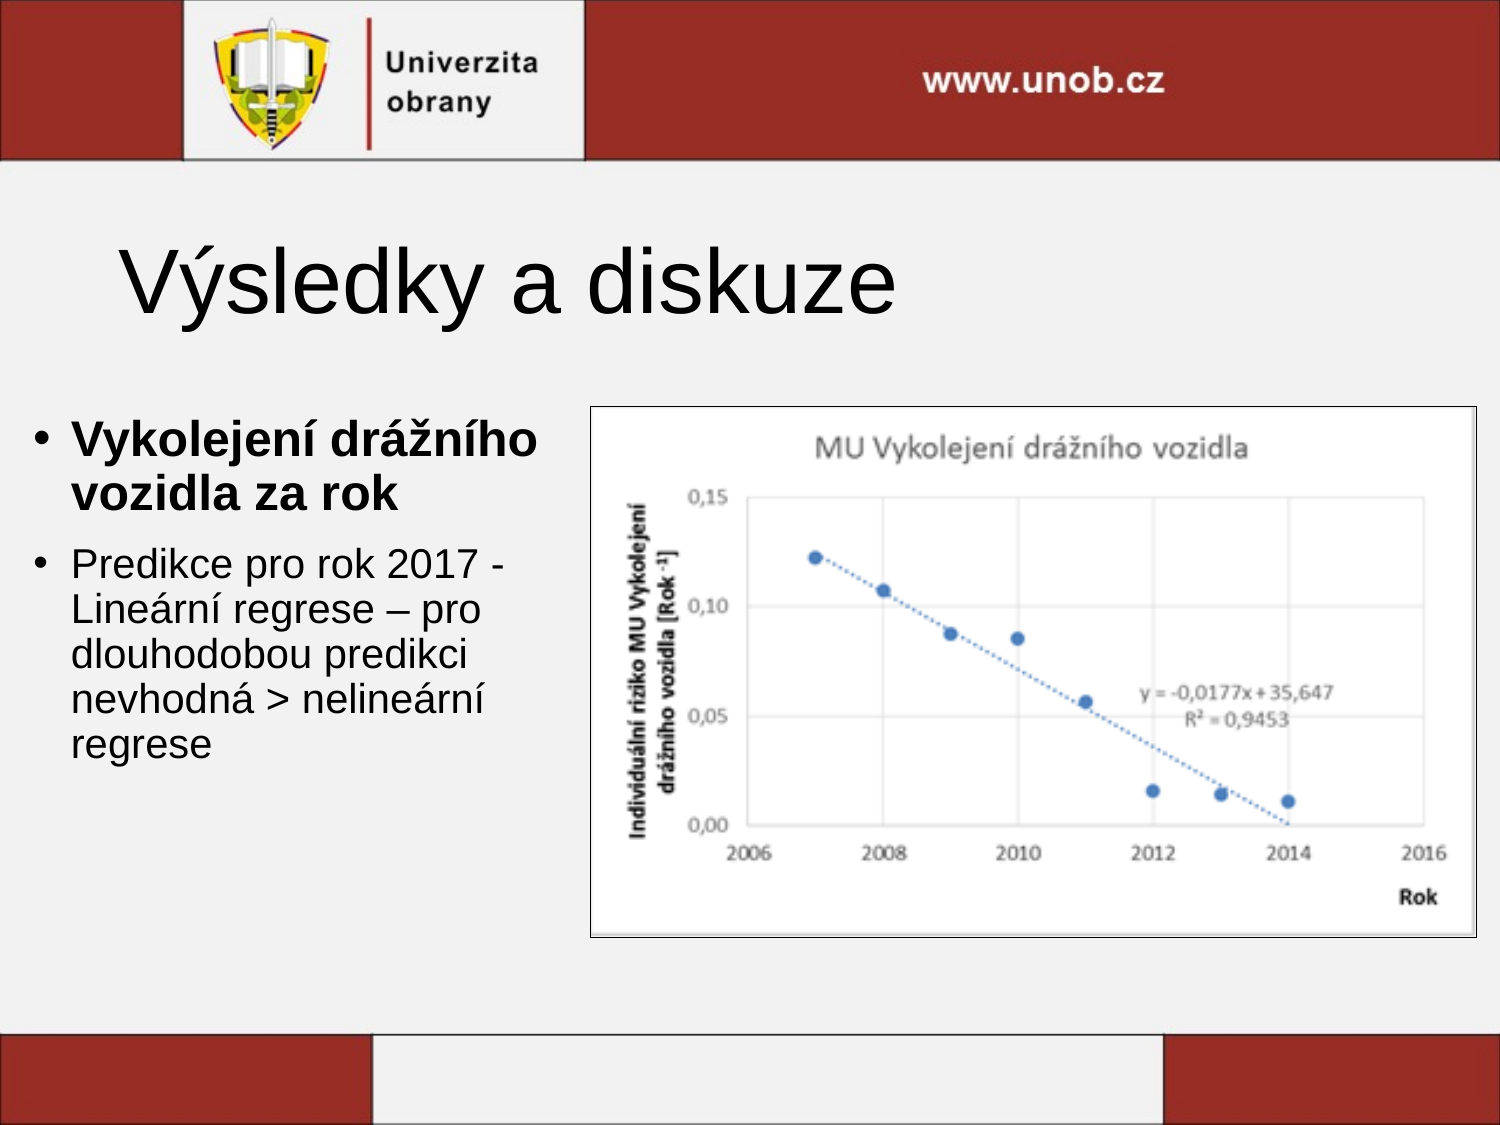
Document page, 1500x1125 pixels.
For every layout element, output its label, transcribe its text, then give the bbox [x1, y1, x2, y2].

title Výsledky a diskuze [103, 175, 1397, 393]
picture [0, 0, 1500, 1125]
list Vykolejení drážního vozidla za rok Predikce pro rok 2017 - Lineární regrese – pro dlouhodobou predikci nevhodná > nelineární regrese [18, 406, 617, 1014]
